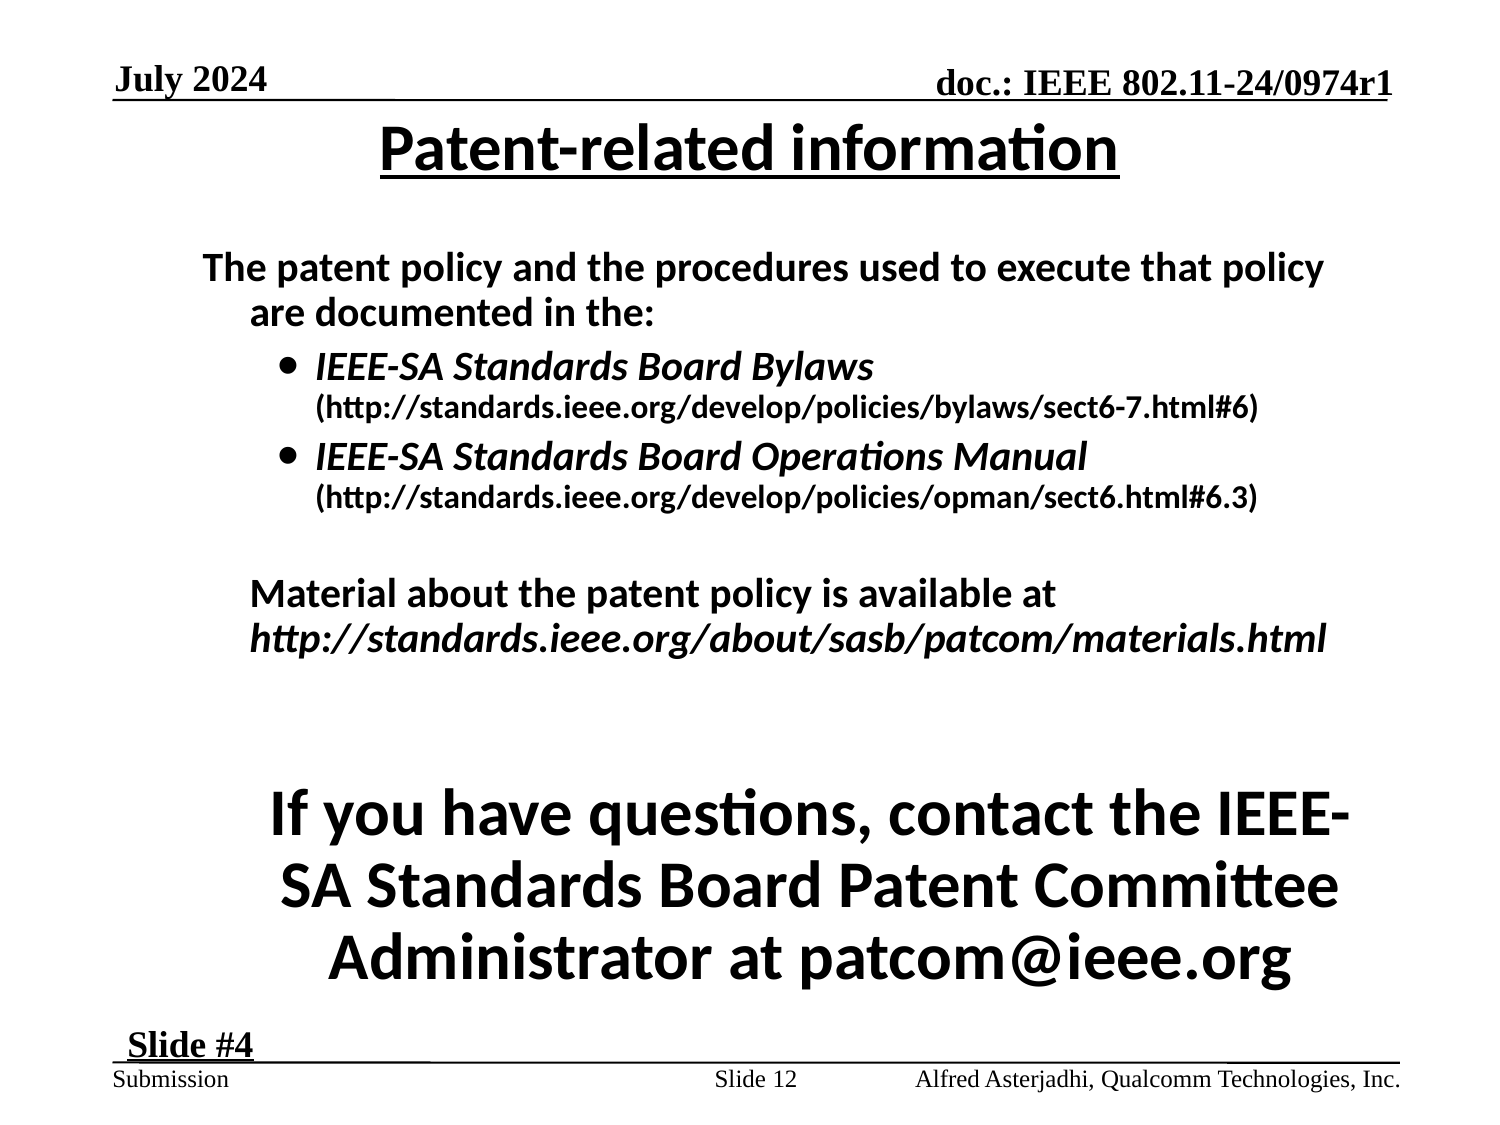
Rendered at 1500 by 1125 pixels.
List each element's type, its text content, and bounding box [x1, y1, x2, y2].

footer Alfred Asterjadhi, Qualcomm Technologies, Inc. [878, 1061, 1402, 1093]
text_box Slide #4 [112, 1012, 269, 1073]
slide_number Slide 12 [712, 1061, 800, 1123]
title Patent-related information [112, 112, 1388, 176]
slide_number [114, 54, 493, 100]
list The patent policy and the procedures used to execute that policy are documented in the: IEEE-SA Standards Board Bylaws (http://standards.ieee.org/develop/policies/bylaws/sect6-7.html#6) IEEE-SA Standards Board Operations Manual (http://standards.ieee.org/develop/policies/opman/sect6.html#6.3) Material about the patent policy is available at http://standards.ieee.org/about/sasb/patcom/materials.html If you have questions, contact the IEEE-SA Standards Board Patent Committee Administrator at patcom@ieee.org [112, 237, 1388, 913]
